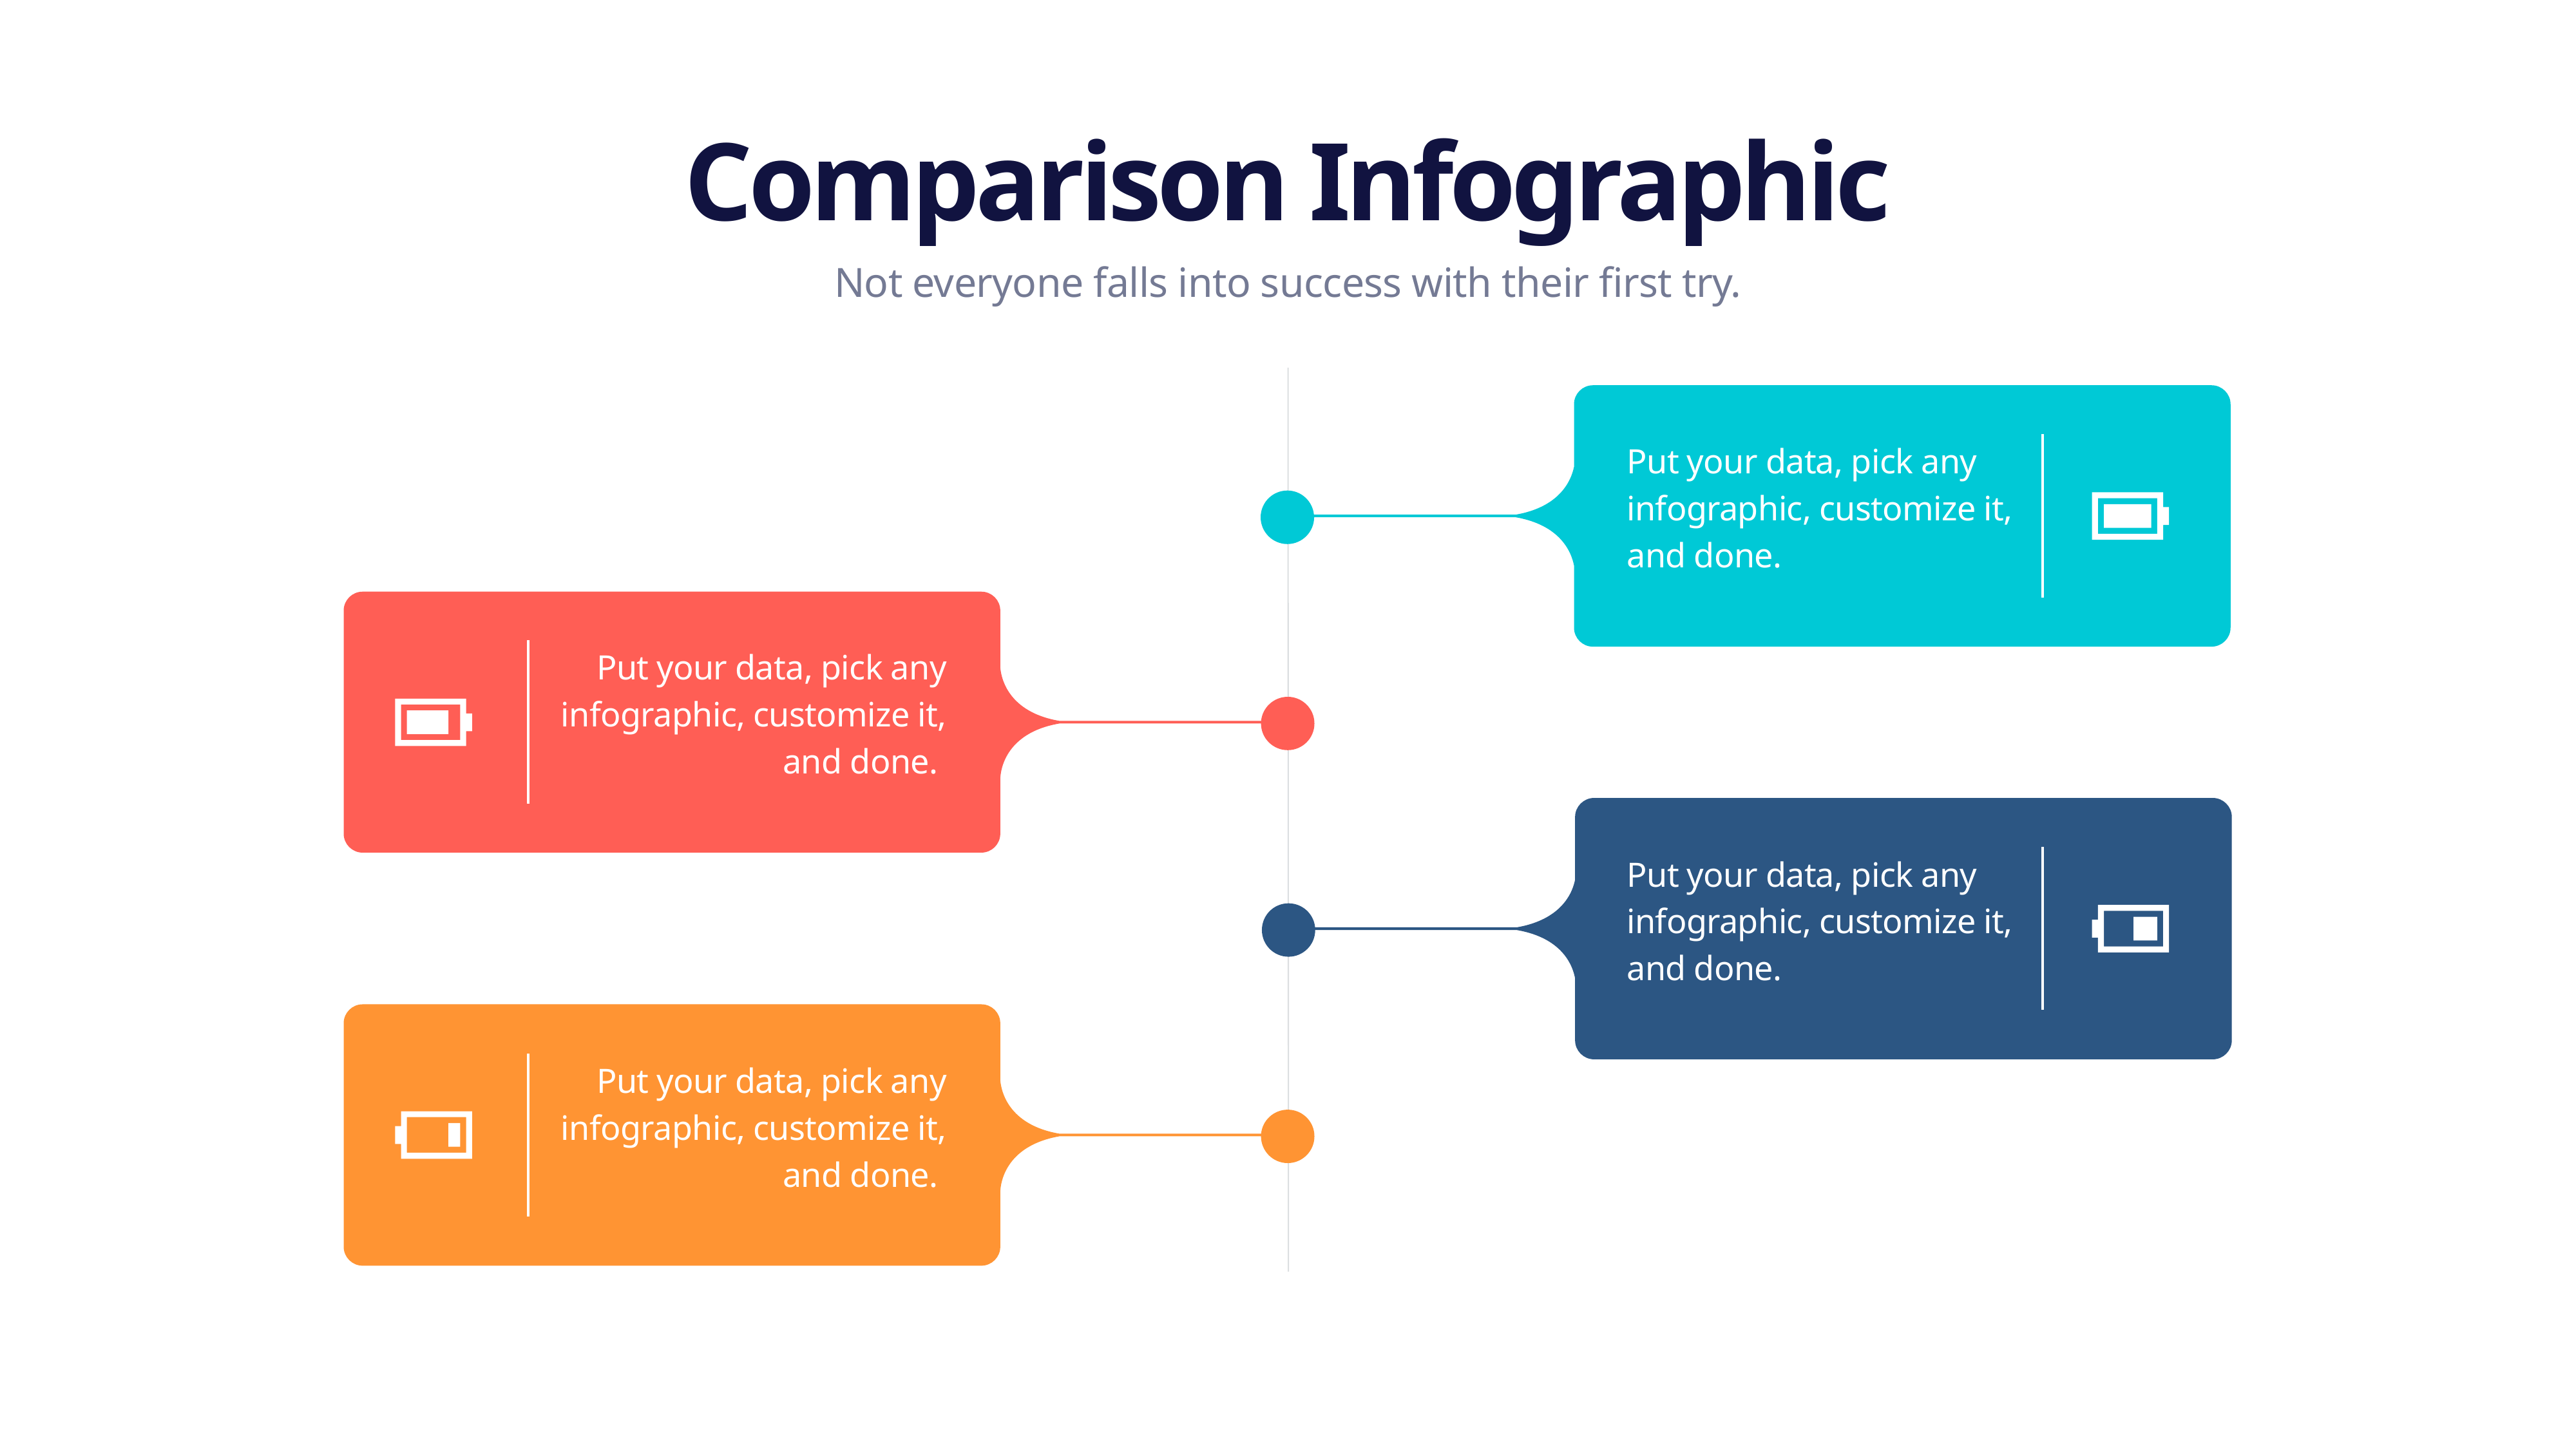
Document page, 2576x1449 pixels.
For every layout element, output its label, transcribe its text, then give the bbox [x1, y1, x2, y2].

text_box [343, 591, 1315, 853]
text_box Comparison Infographic [675, 111, 1901, 247]
text_box [2041, 846, 2045, 1010]
text_box [526, 1053, 530, 1217]
text_box [1261, 385, 2231, 647]
text_box [2092, 905, 2170, 952]
text_box Put your data, pick any infographic, customize it, and done. [1617, 428, 2023, 580]
text_box [343, 1004, 1315, 1266]
text_box Not everyone falls into success with their first try. [814, 243, 1762, 310]
text_box [1261, 798, 2232, 1059]
text_box Put your data, pick any infographic, customize it, and done. [551, 1048, 956, 1198]
text_box [526, 640, 530, 804]
text_box [2041, 434, 2045, 598]
text_box Put your data, pick any infographic, customize it, and done. [551, 634, 956, 786]
text_box [2092, 492, 2170, 540]
text_box Put your data, pick any infographic, customize it, and done. [1617, 842, 2023, 992]
text_box [395, 1111, 472, 1159]
text_box [395, 698, 472, 746]
